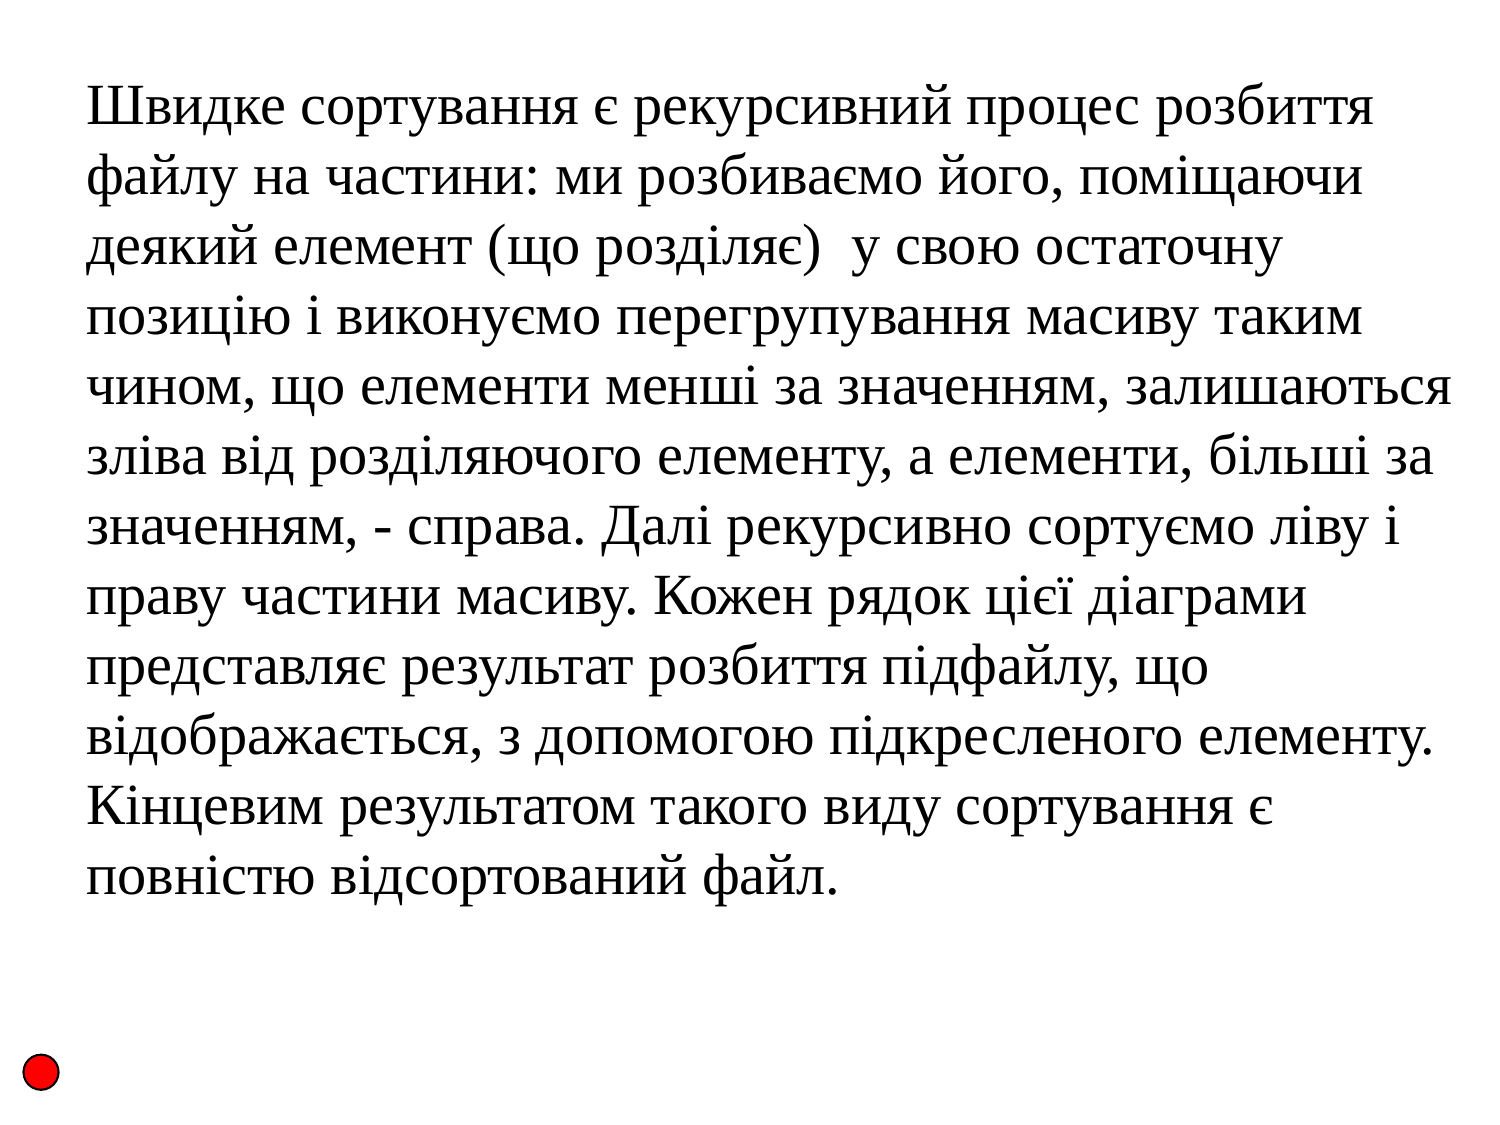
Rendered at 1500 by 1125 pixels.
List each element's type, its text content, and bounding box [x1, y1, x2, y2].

text_box [23, 1054, 59, 1090]
list Швидке сортування є рекурсивний процес розбиття файлу на частини: ми розбиваємо його, поміщаючи деякий елемент (що розділяє) у свою остаточну позицію і виконуємо перегрупування масиву таким чином, що елементи менші за значенням, залишаються зліва від розділяючого елементу, а елементи, більші за значенням, - справа. Далі рекурсивно сортуємо ліву і праву частини масиву. Кожен рядок цієї діаграми представляє результат розбиття підфайлу, що відображається, з допомогою підкресленого елементу. Кінцевим результатом такого виду сортування є повністю відсортований файл. [0, 58, 1500, 1125]
